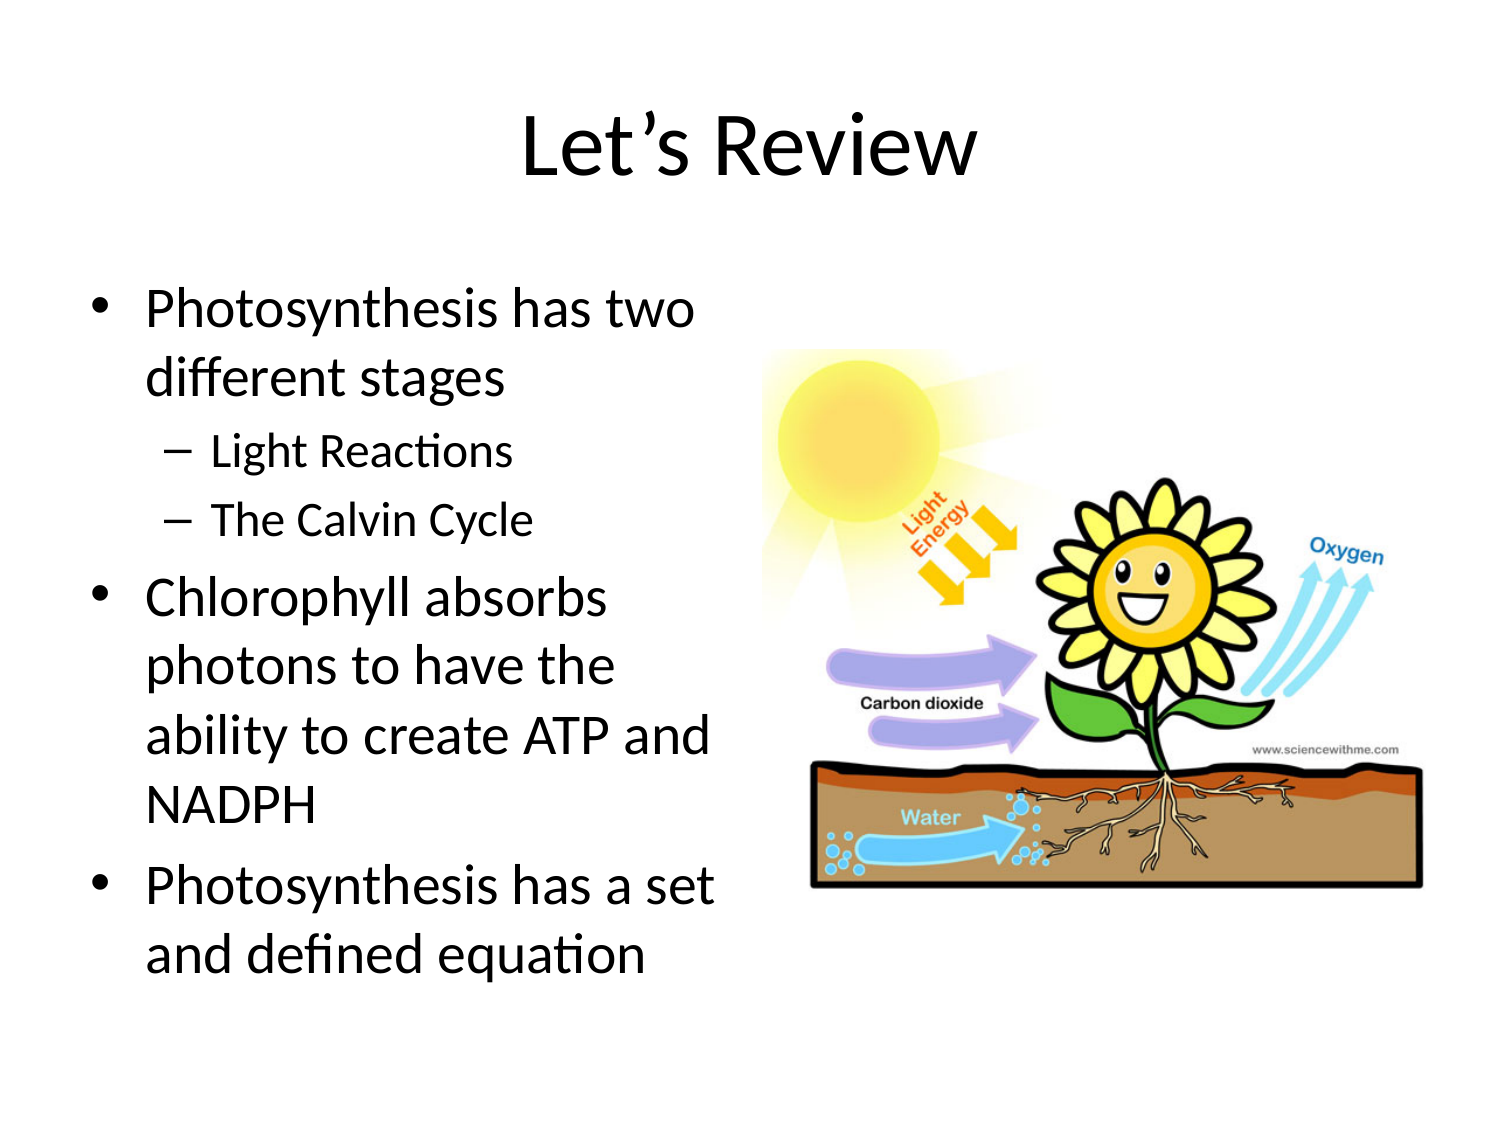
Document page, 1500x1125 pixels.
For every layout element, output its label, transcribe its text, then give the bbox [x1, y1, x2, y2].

list Photosynthesis has two different stages Light Reactions The Calvin Cycle Chlorophyll absorbs photons to have the ability to create ATP and NADPH Photosynthesis has a set and defined equation [75, 262, 738, 1005]
picture [762, 349, 1463, 911]
title Let’s Review [75, 45, 1425, 233]
